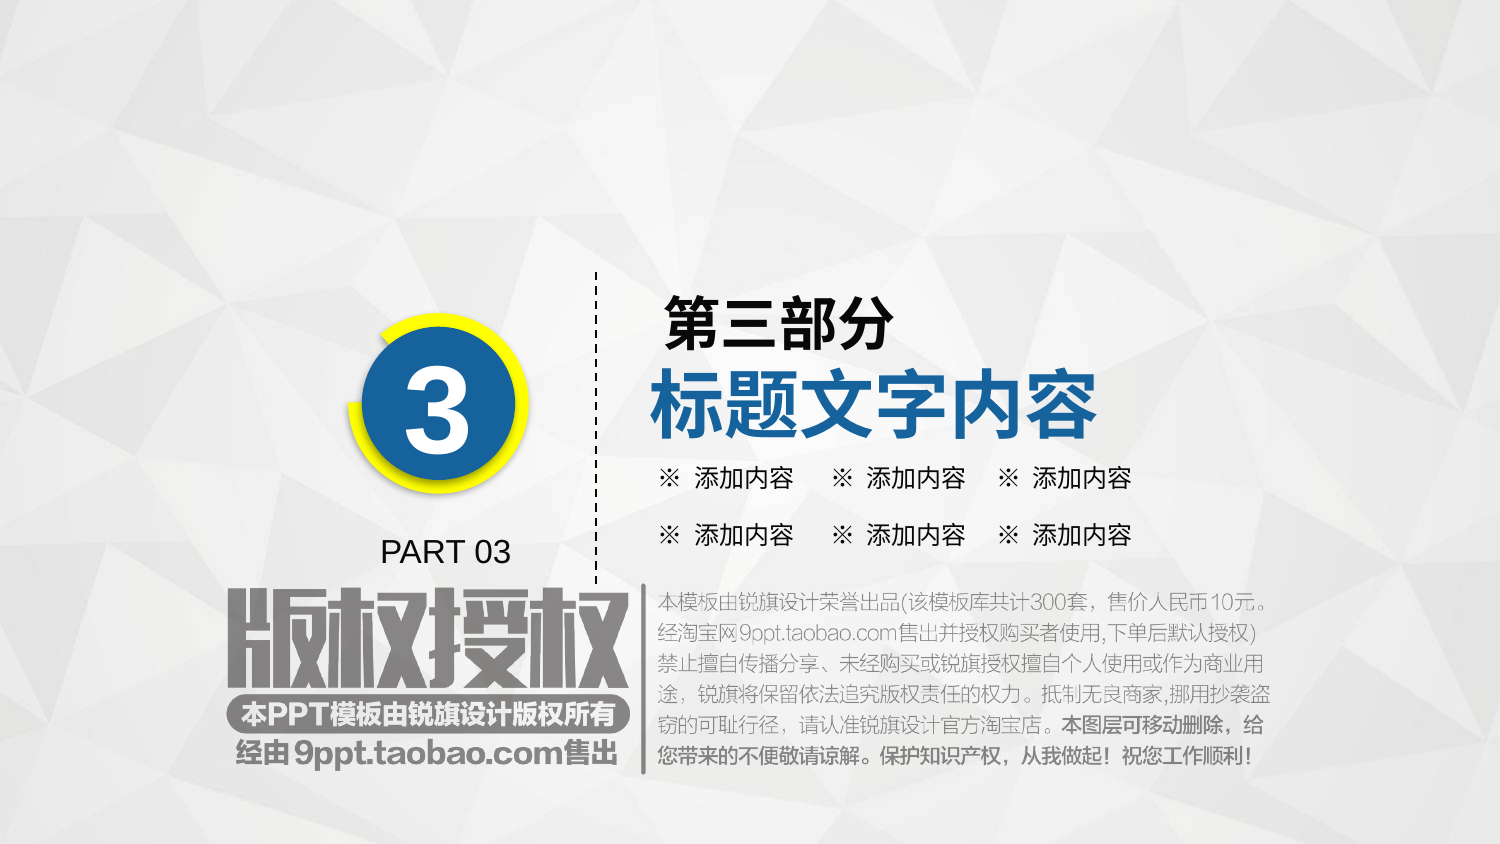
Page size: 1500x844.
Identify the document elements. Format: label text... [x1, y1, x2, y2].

text_box ※ 添加内容 [820, 514, 982, 555]
text_box ※ 添加内容 [986, 514, 1148, 555]
text_box PART 03 [380, 529, 529, 570]
text_box ※ 添加内容 [986, 457, 1155, 498]
picture [0, 0, 1500, 844]
text_box ※ 添加内容 [647, 514, 810, 555]
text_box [347, 312, 529, 494]
text_box ※ 添加内容 [820, 457, 982, 498]
text_box 第三部分 标题文字内容 [634, 280, 1114, 455]
text_box ※ 添加内容 [647, 457, 817, 498]
